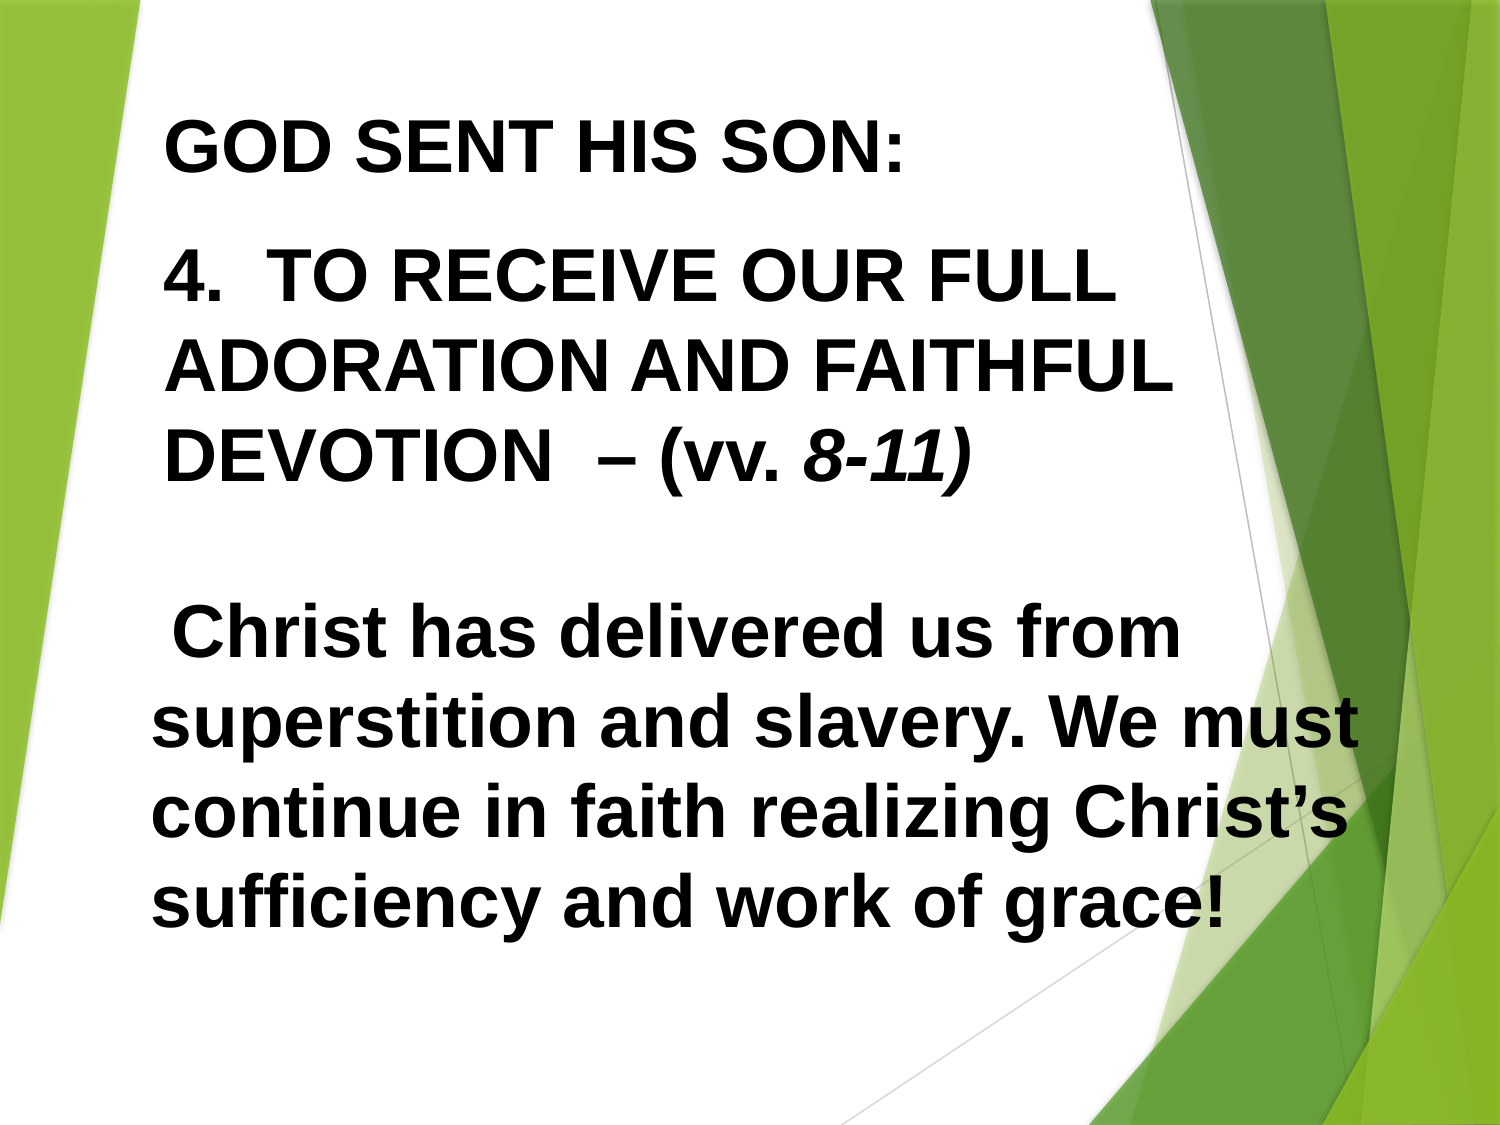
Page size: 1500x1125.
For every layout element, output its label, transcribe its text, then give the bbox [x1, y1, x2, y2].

text_box GOD SENT HIS SON: 4. TO RECEIVE OUR FULL ADORATION AND FAITHFUL DEVOTION – (vv. 8-11) [148, 89, 1348, 505]
text_box Christ has delivered us from superstition and slavery. We must continue in faith realizing Christ’s sufficiency and work of grace! [135, 574, 1394, 950]
